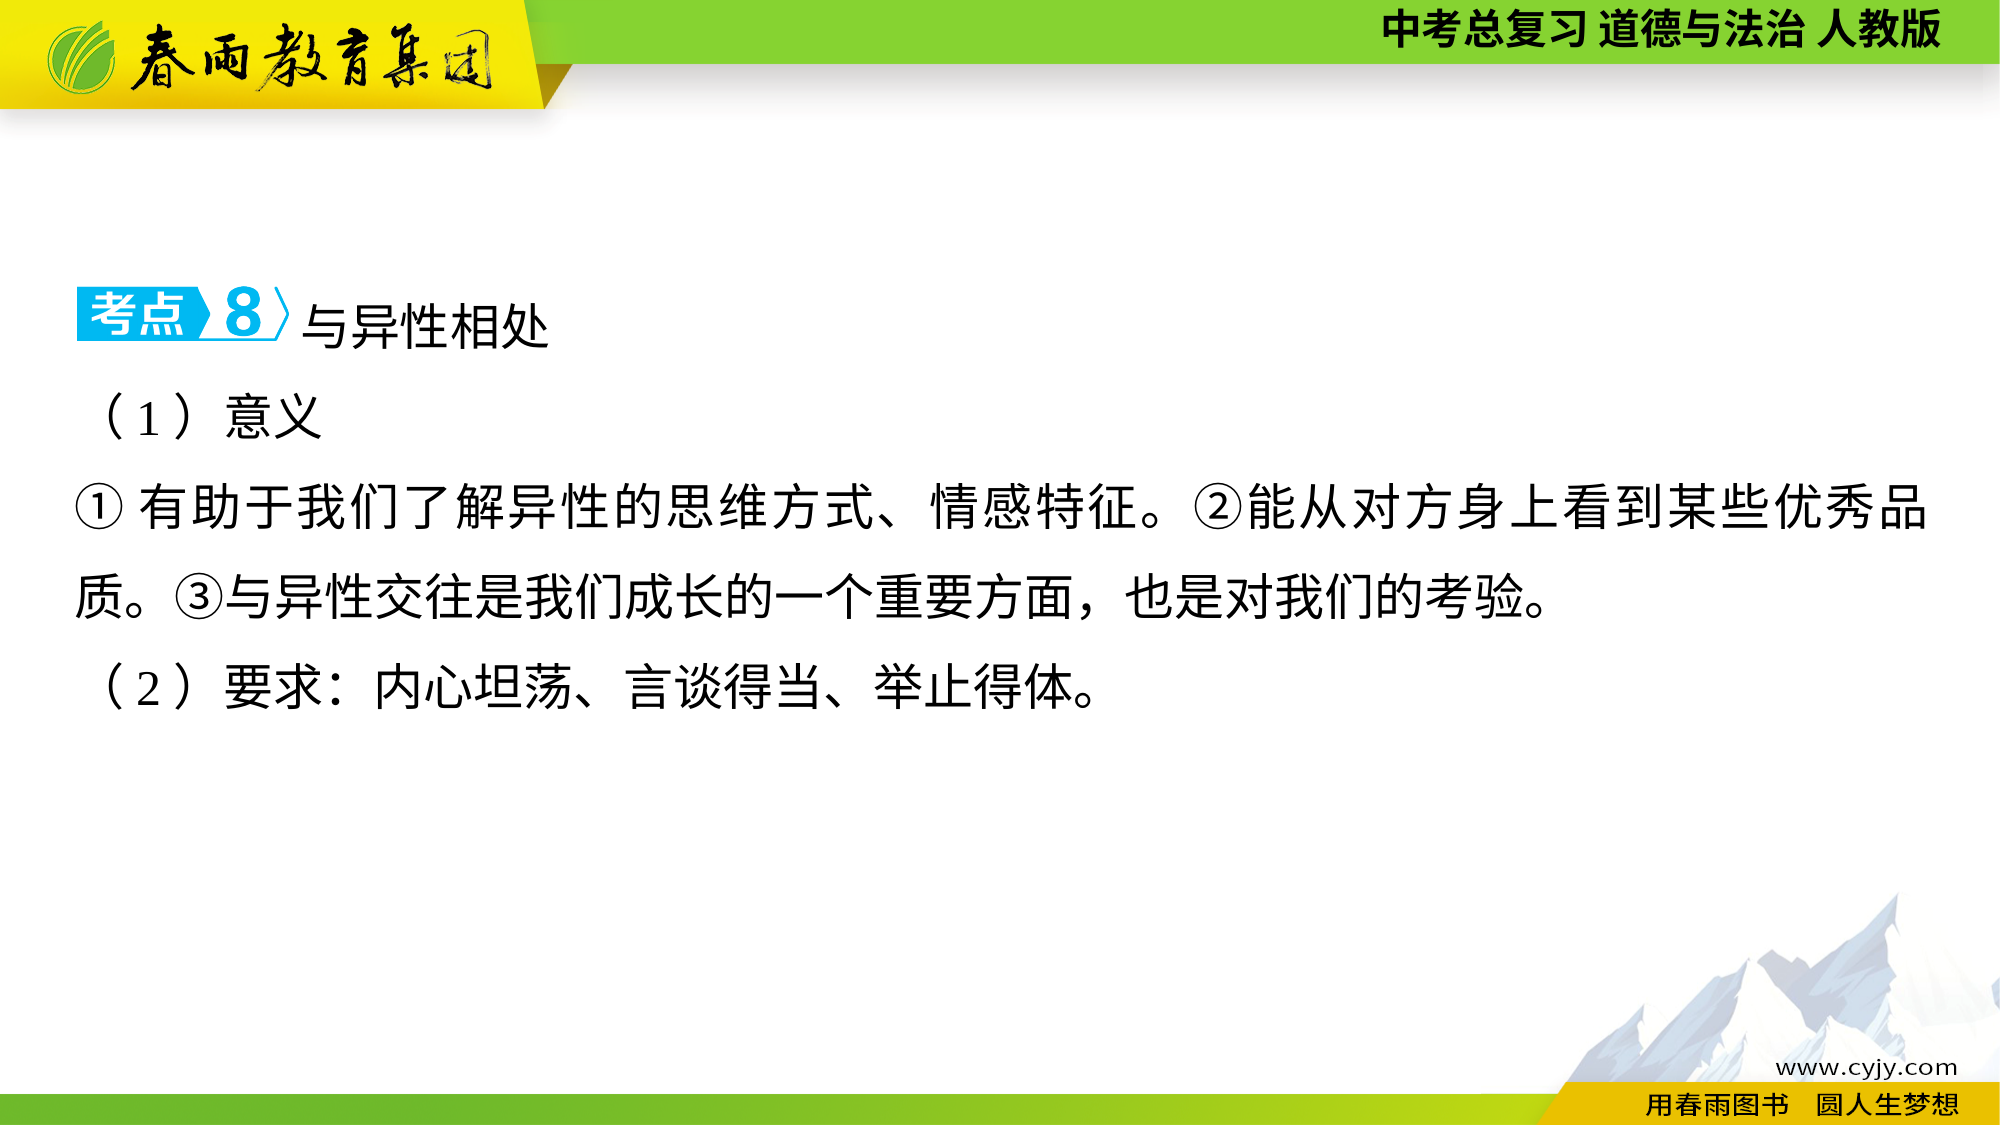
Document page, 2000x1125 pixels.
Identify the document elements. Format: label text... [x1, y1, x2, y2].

list 与异性相处 （1）意义 ①有助于我们了解异性的思维方式、情感特征。②能从对方身上看到某些优秀品质。③与异性交往是我们成长的一个重要方面，也是对我们的考验。 （2）要求：内心坦荡、言谈得当、举止得体。 [59, 258, 1944, 716]
picture [0, 0, 2000, 1125]
